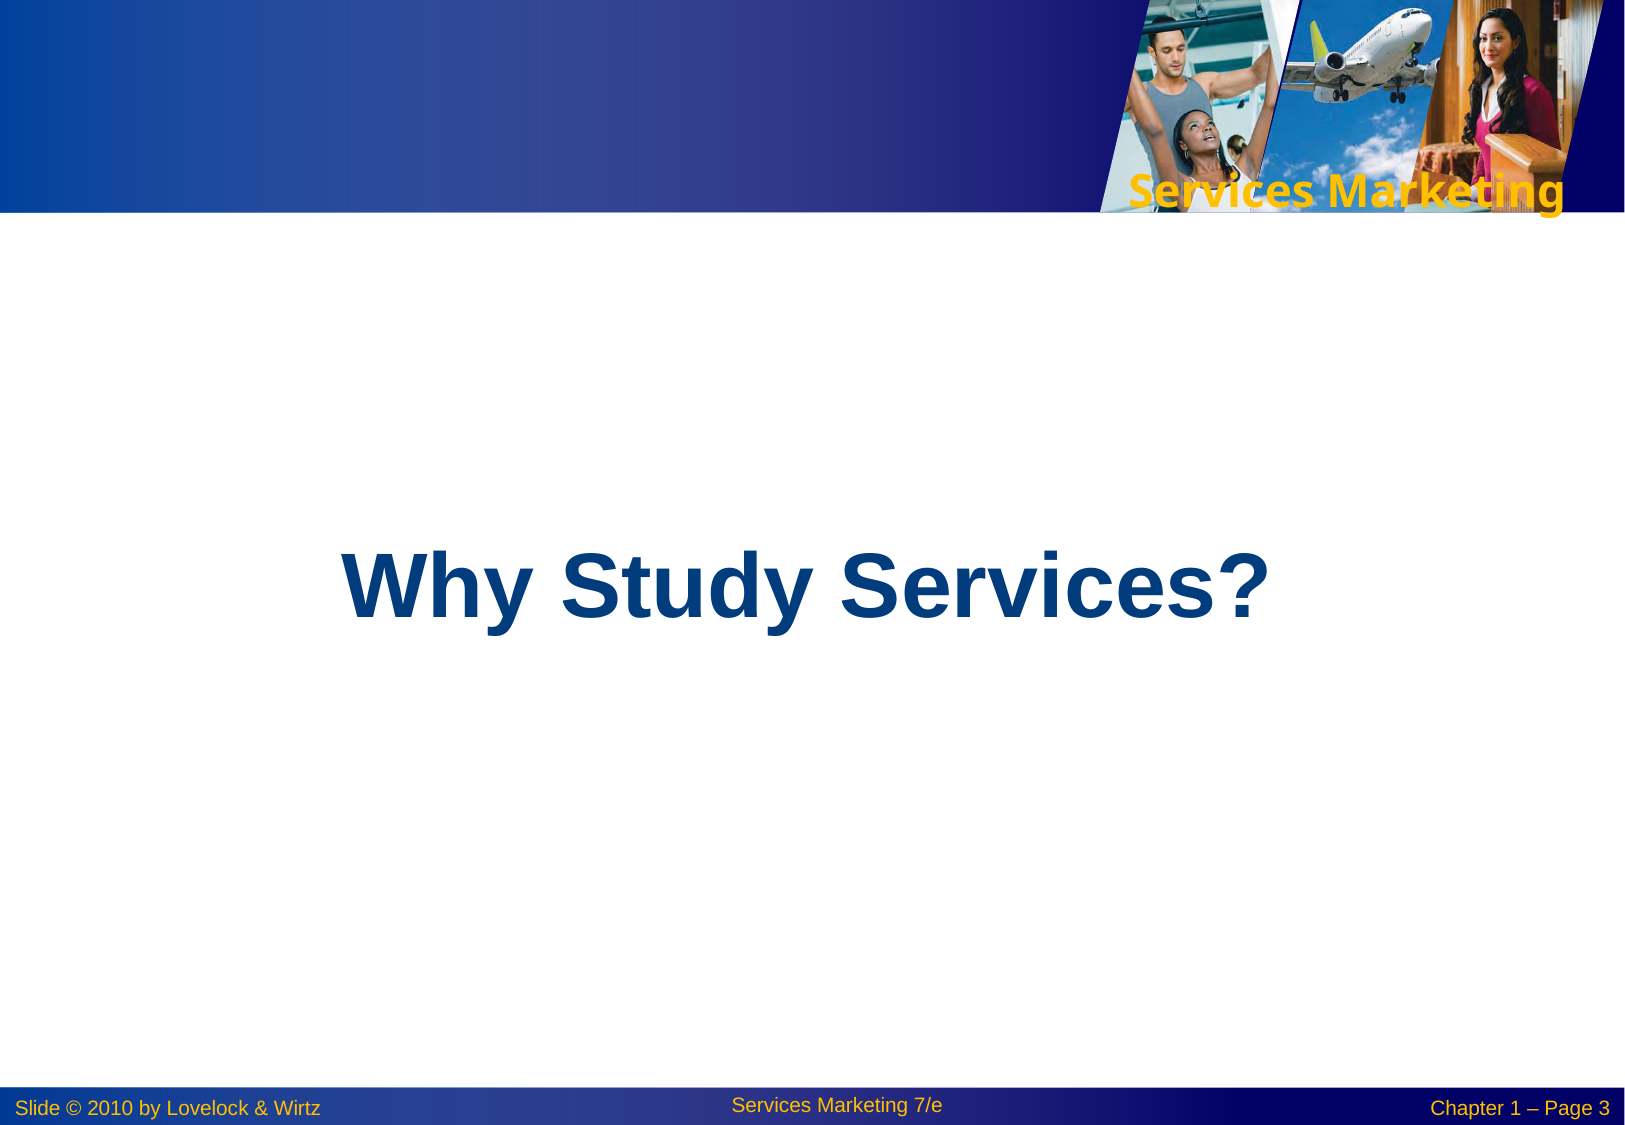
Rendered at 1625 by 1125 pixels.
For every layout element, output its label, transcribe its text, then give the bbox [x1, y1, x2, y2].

picture [1546, 187, 1556, 202]
picture [1100, 0, 1604, 213]
picture [1162, 186, 1172, 192]
text_box Why Study Services? [115, 410, 1500, 740]
